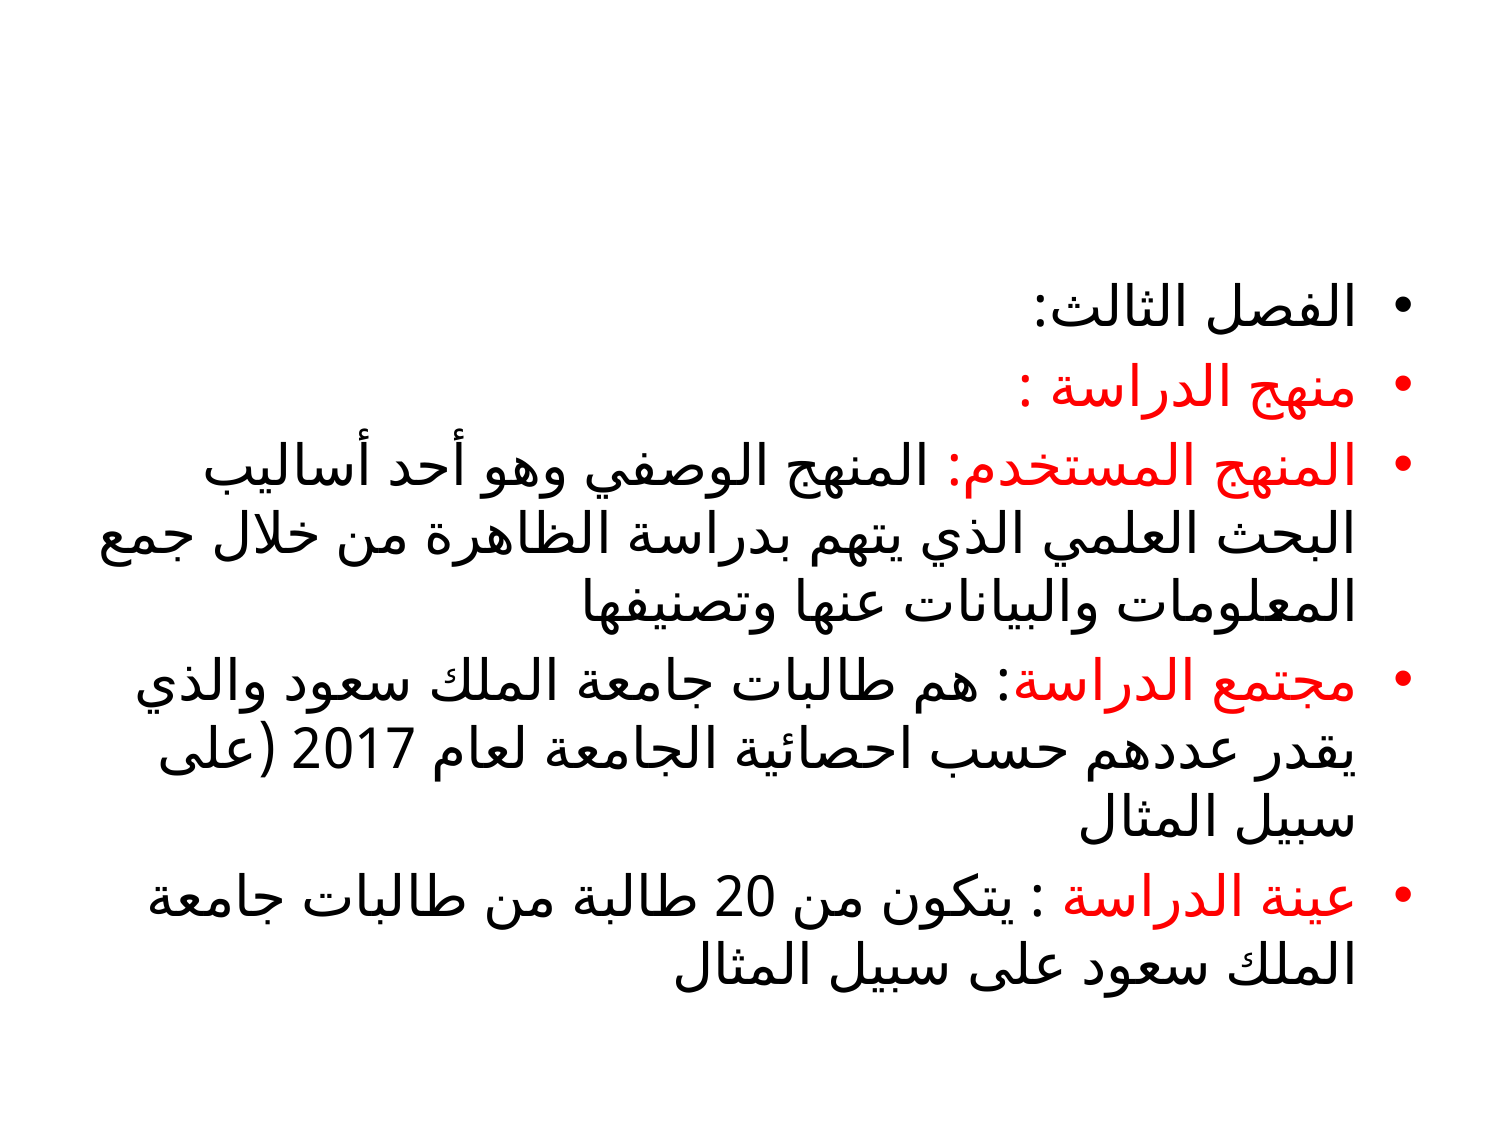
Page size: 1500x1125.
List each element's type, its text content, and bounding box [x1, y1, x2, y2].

list الفصل الثالث: منهج الدراسة : المنهج المستخدم: المنهج الوصفي وهو أحد أساليب البحث العلمي الذي يتهم بدراسة الظاهرة من خلال جمع المعلومات والبيانات عنها وتصنيفها مجتمع الدراسة: هم طالبات جامعة الملك سعود والذي يقدر عددهم حسب احصائية الجامعة لعام 2017 (على سبيل المثال عينة الدراسة : يتكون من 20 طالبة من طالبات جامعة الملك سعود على سبيل المثال [75, 262, 1425, 1005]
